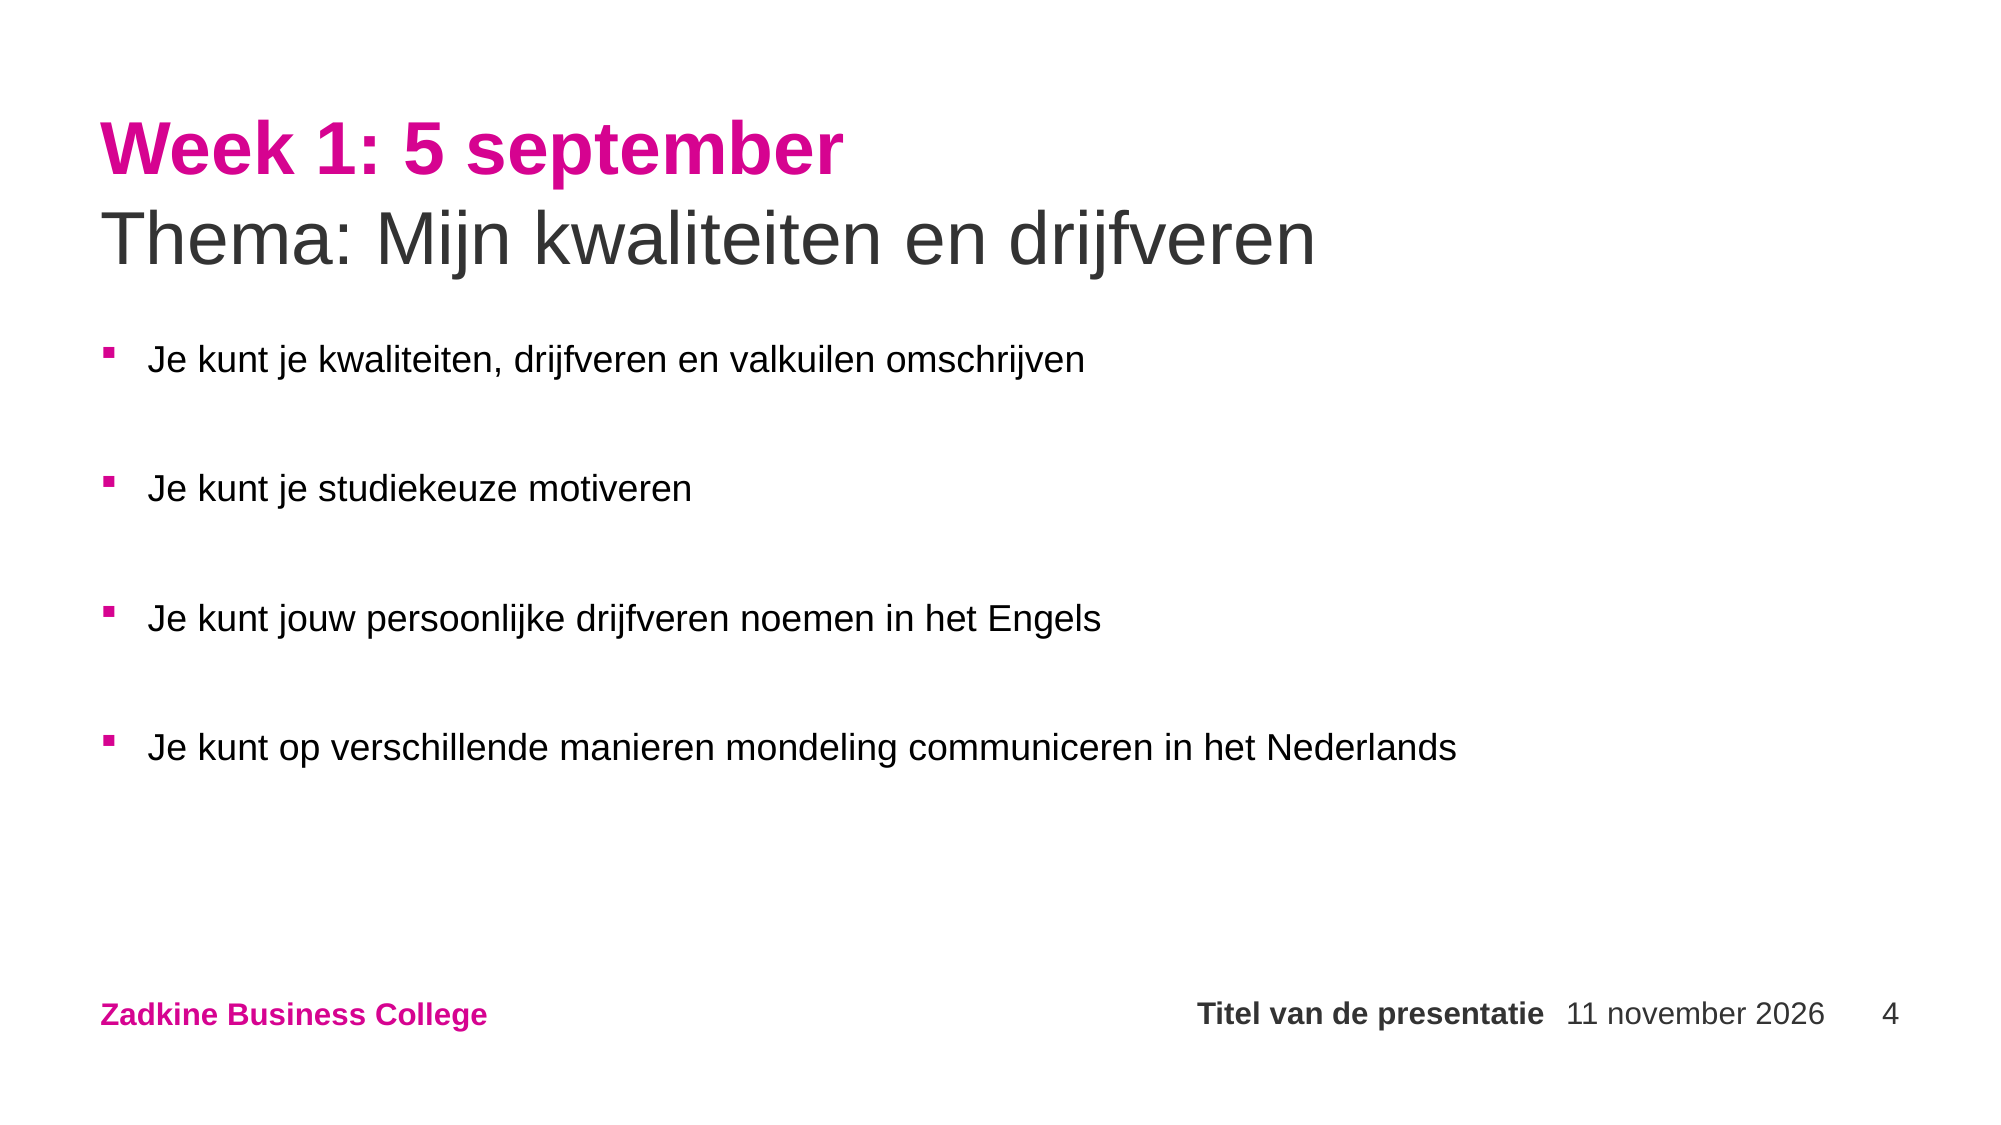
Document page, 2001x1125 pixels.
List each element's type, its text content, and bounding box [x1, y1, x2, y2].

footer Titel van de presentatie [870, 993, 1546, 1033]
list Thema: Mijn kwaliteiten en drijfveren [100, 189, 1900, 280]
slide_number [1546, 993, 1825, 1033]
slide_number 4 [1825, 993, 1900, 1033]
title Week 1: 5 september [100, 100, 1900, 189]
list Je kunt je kwaliteiten, drijfveren en valkuilen omschrijven Je kunt je studiekeuze motiveren Je kunt jouw persoonlijke drijfveren noemen in het Engels Je kunt op verschillende manieren mondeling communiceren in het Nederlands [100, 331, 1900, 917]
